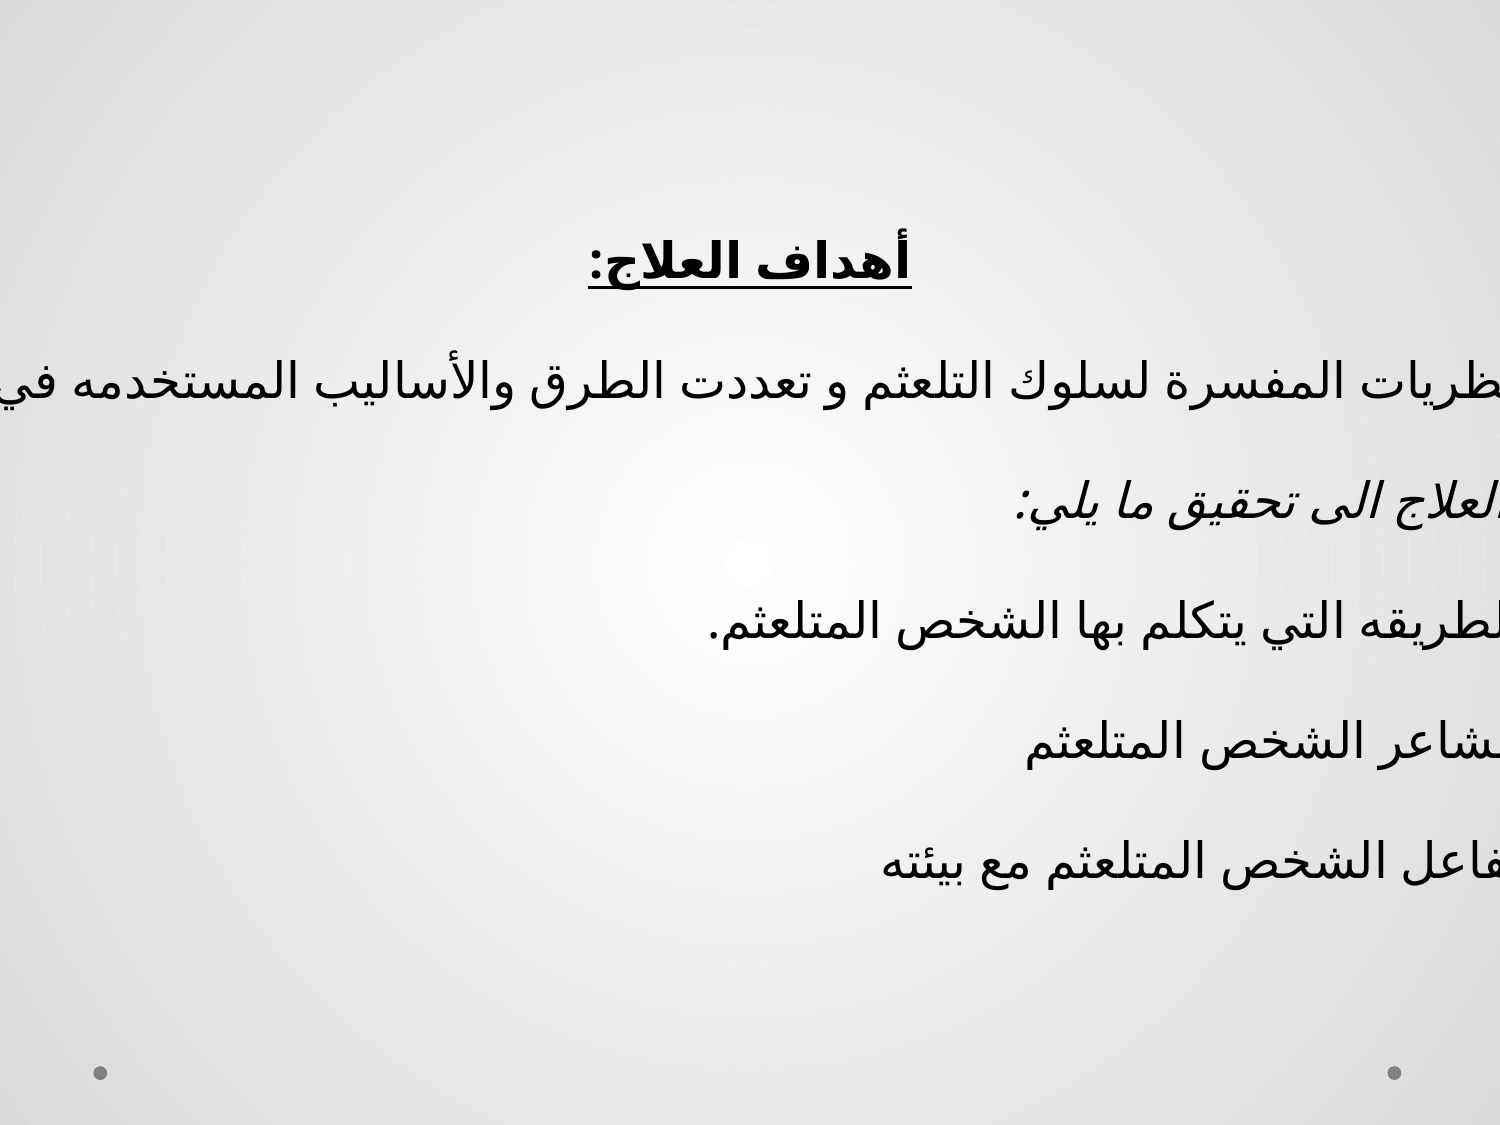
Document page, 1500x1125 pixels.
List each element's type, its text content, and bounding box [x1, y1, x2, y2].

text_box أهداف العلاج: تعدد النظريات المفسرة لسلوك التلعثم و تعددت الطرق والأساليب المستخدمه في علاجها يهدف العلاج الى تحقيق ما يلي: تغيير الطريقه التي يتكلم بها الشخص المتلعثم. تغيير مشاعر الشخص المتلعثم تغيير تفاعل الشخص المتلعثم مع بيئته [0, 221, 1500, 897]
